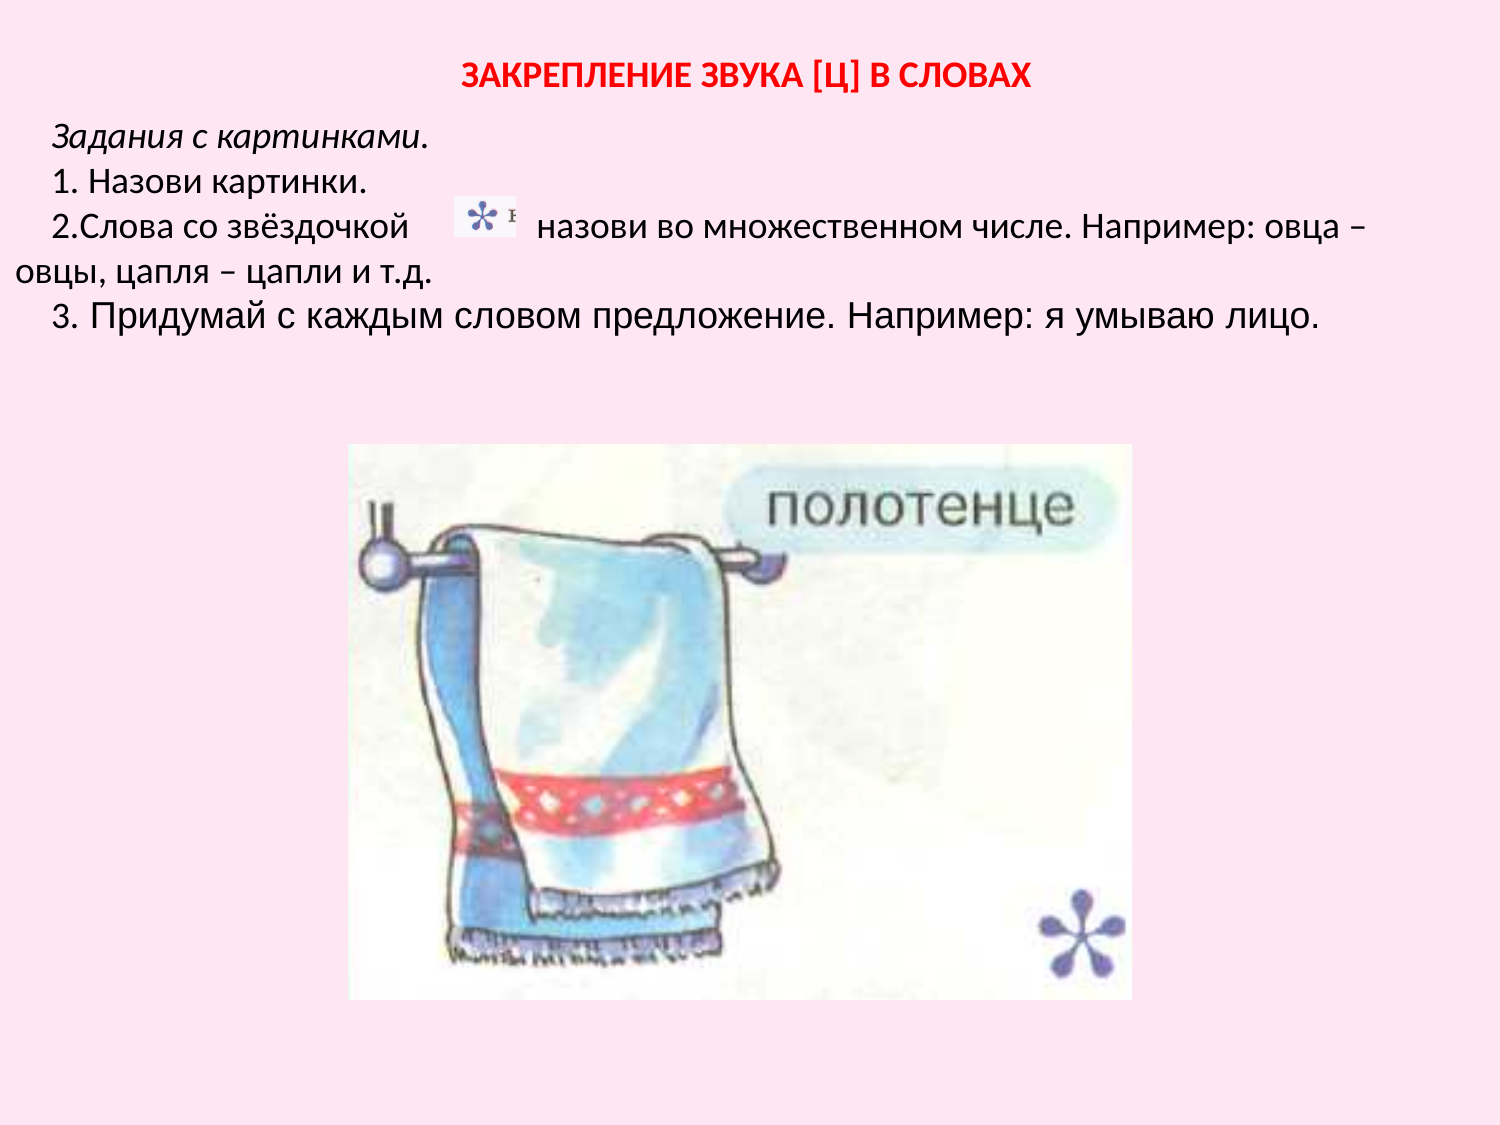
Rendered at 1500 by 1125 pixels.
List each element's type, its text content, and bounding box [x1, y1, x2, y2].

text_box [0, 0, 1500, 75]
text_box ЗАКРЕПЛЕНИЕ ЗВУКА [Ц] В СЛОВАХ [446, 75, 1047, 103]
picture [348, 444, 1133, 1000]
text_box Задания с картинками. 1. Назови картинки. 2.Слова со звёздочкой назови во множественном числе. Например: овца – овцы, цапля – цапли и т.д. 3. Придумай с каждым словом предложение. Например: я умываю лицо. [0, 103, 1453, 389]
picture [454, 195, 516, 238]
